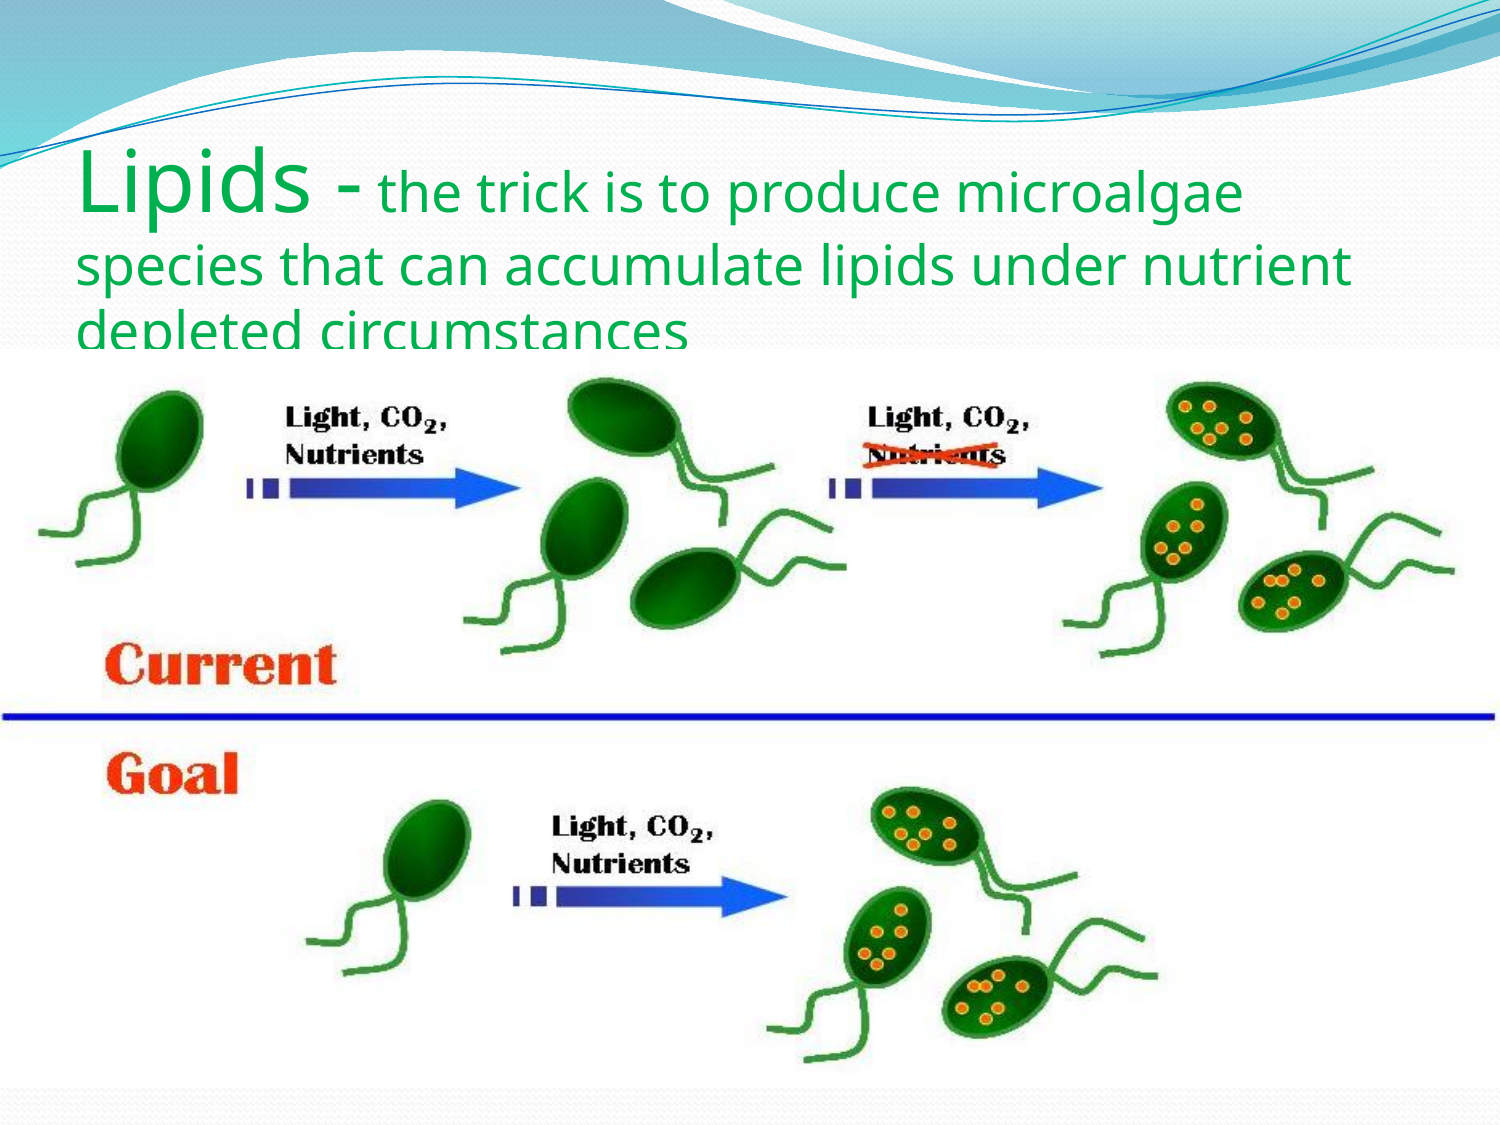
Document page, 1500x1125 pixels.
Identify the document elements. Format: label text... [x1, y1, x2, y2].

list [0, 349, 1500, 1088]
title Lipids - the trick is to produce microalgae species that can accumulate lipids under nutrient depleted circumstances [75, 115, 1425, 349]
